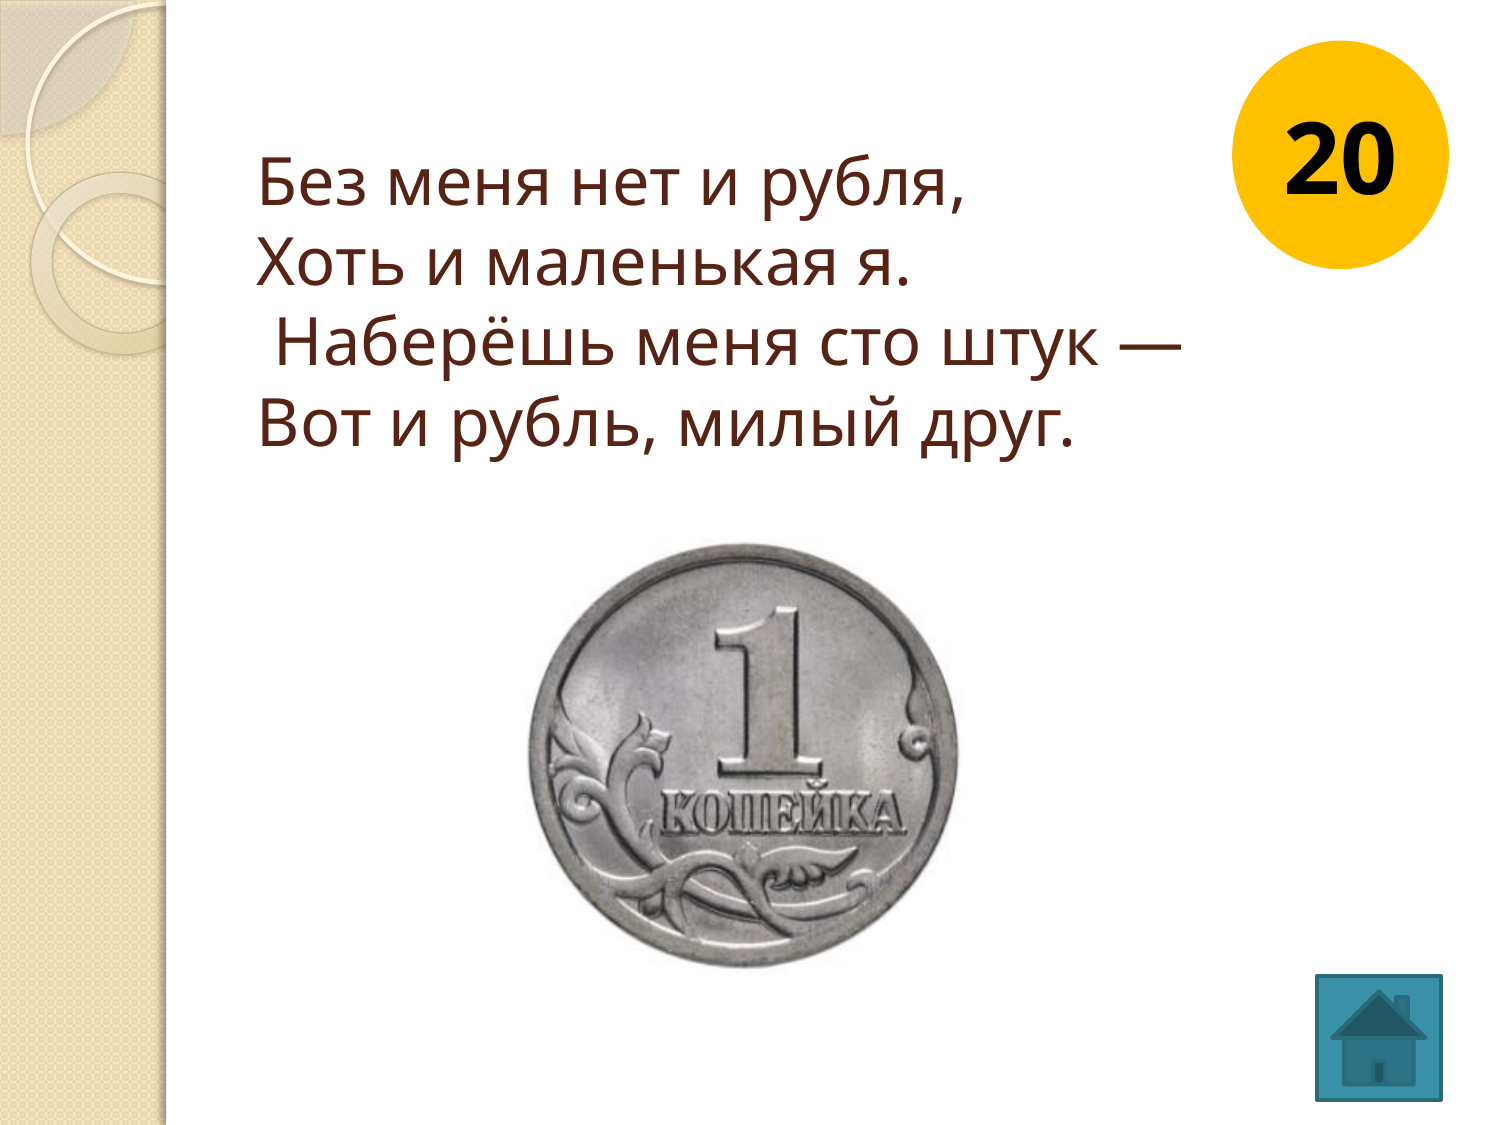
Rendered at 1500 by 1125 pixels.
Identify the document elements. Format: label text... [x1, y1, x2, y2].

title Без меня нет и рубля, Хоть и маленькая я. Наберёшь меня сто штук — Вот и рубль, милый друг. [242, 45, 1425, 634]
text_box 20 [1232, 40, 1449, 270]
picture [525, 538, 965, 975]
text_box [1315, 974, 1443, 1102]
